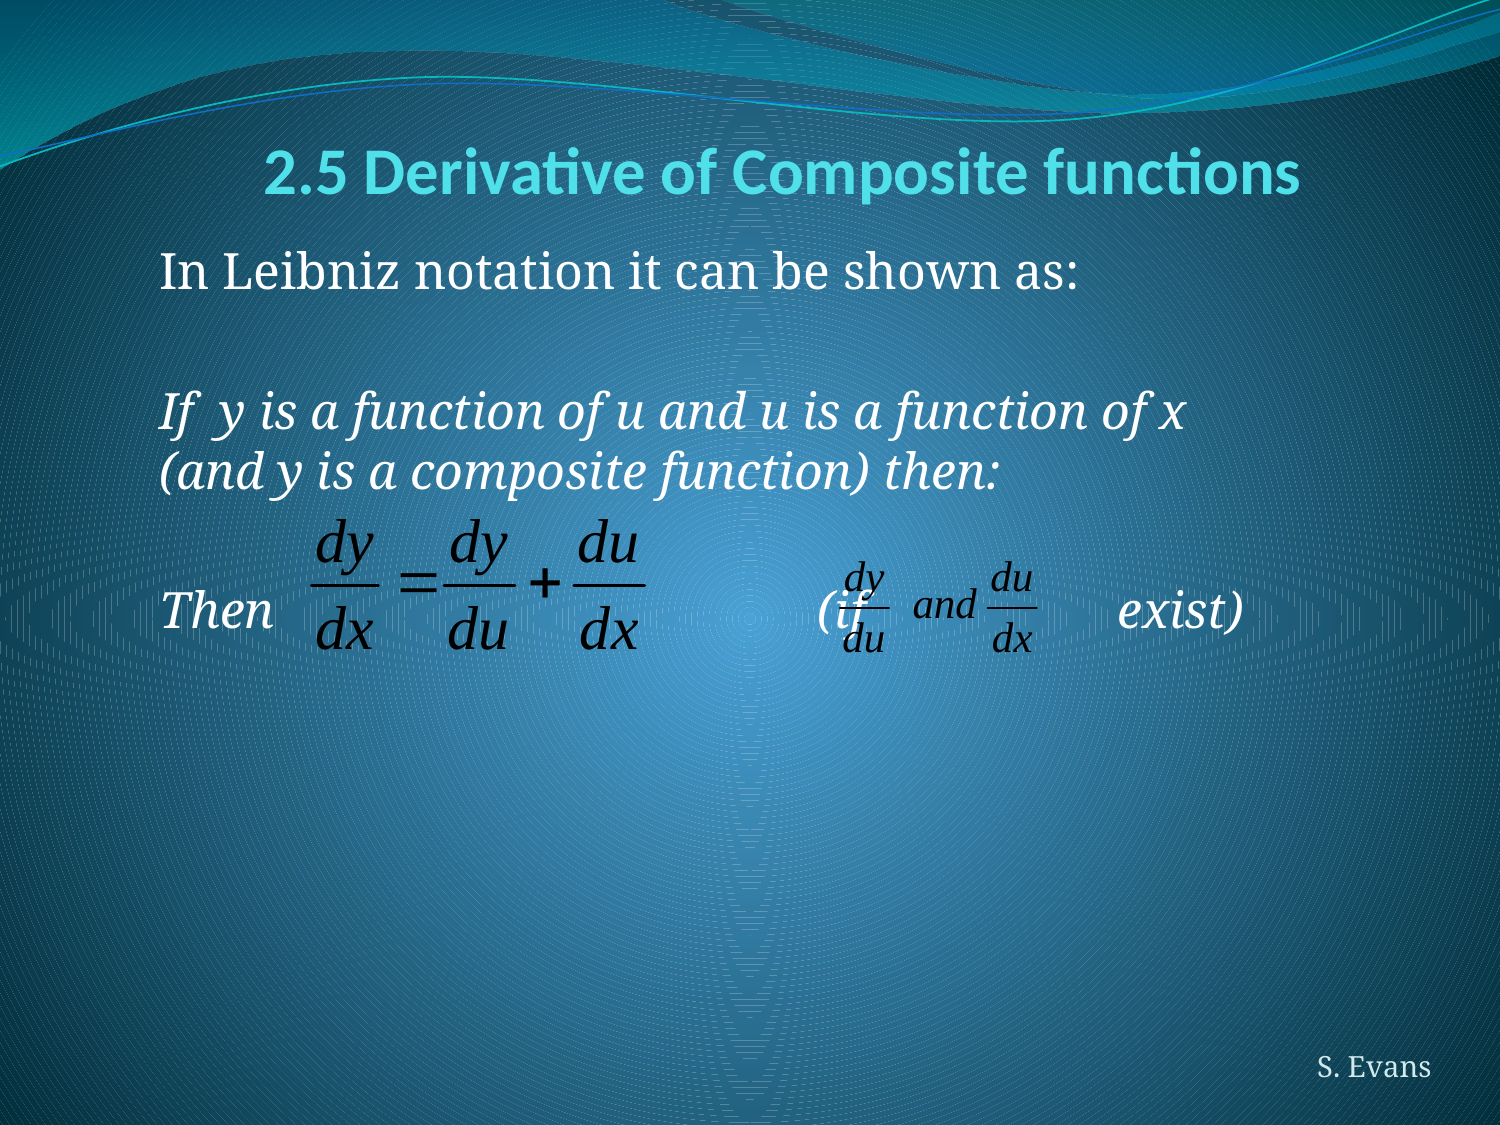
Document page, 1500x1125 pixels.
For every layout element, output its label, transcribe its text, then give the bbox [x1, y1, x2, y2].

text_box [300, 503, 658, 664]
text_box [832, 550, 1045, 662]
subtitle In Leibniz notation it can be shown as: If y is a function of u and u is a function of x (and y is a composite function) then: Then (if exist) [159, 231, 1275, 1035]
footer S. Evans [1316, 1023, 1465, 1084]
title 2.5 Derivative of Composite functions [218, 101, 1306, 209]
